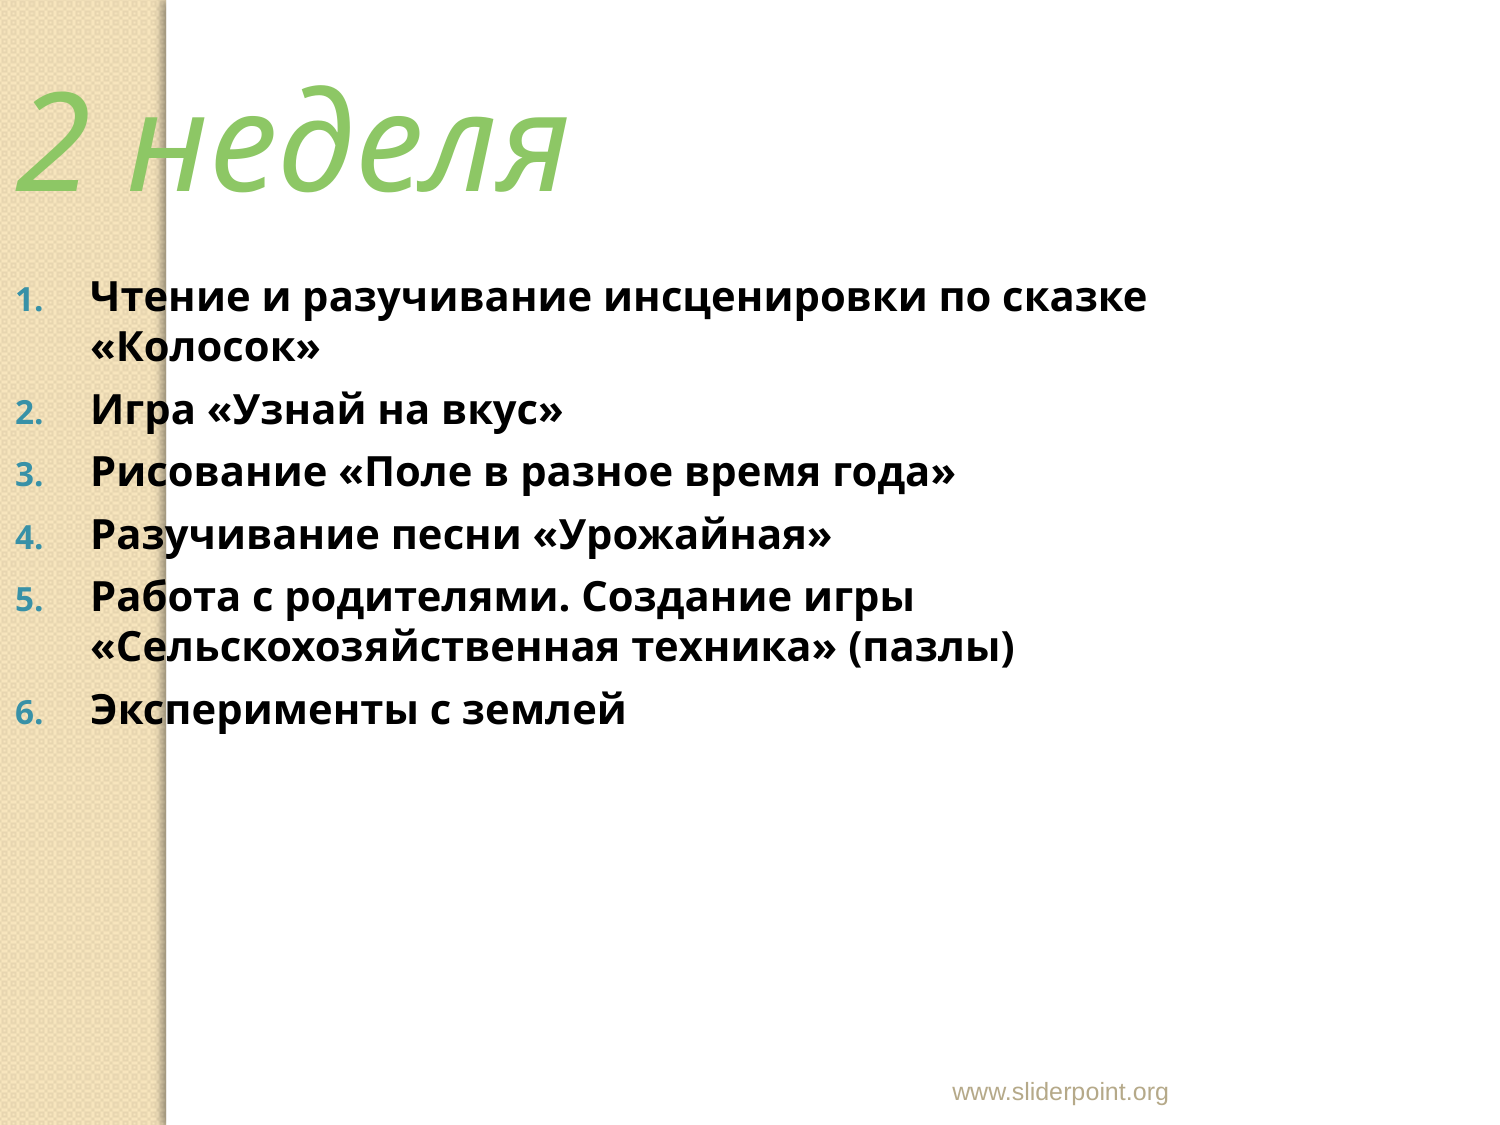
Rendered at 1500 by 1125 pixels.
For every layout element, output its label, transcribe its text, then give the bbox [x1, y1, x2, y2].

title 2 неделя [0, 42, 1350, 231]
list Чтение и разучивание инсценировки по сказке «Колосок» Игра «Узнай на вкус» Рисование «Поле в разное время года» Разучивание песни «Урожайная» Работа с родителями. Создание игры «Сельскохозяйственная техника» (пазлы) Эксперименты с землей [0, 262, 1351, 1006]
footer www.sliderpoint.org [937, 1034, 1413, 1113]
